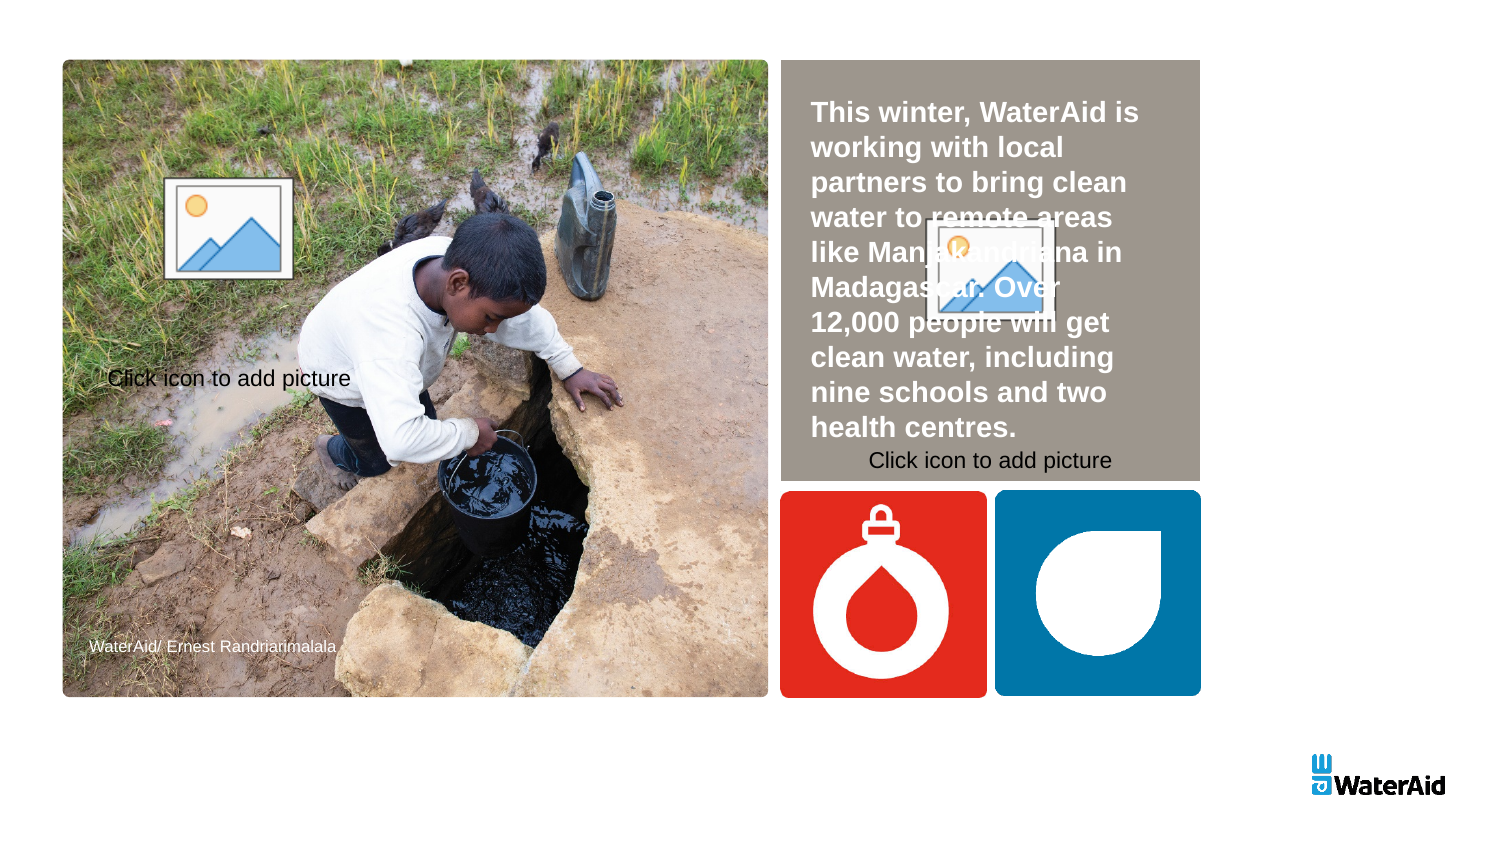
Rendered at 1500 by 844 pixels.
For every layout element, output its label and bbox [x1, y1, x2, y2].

picture [780, 490, 987, 698]
picture [1312, 754, 1445, 795]
picture [780, 59, 1201, 482]
picture [994, 490, 1000, 497]
picture [59, 59, 769, 698]
picture [994, 690, 1003, 697]
picture [1037, 532, 1160, 655]
